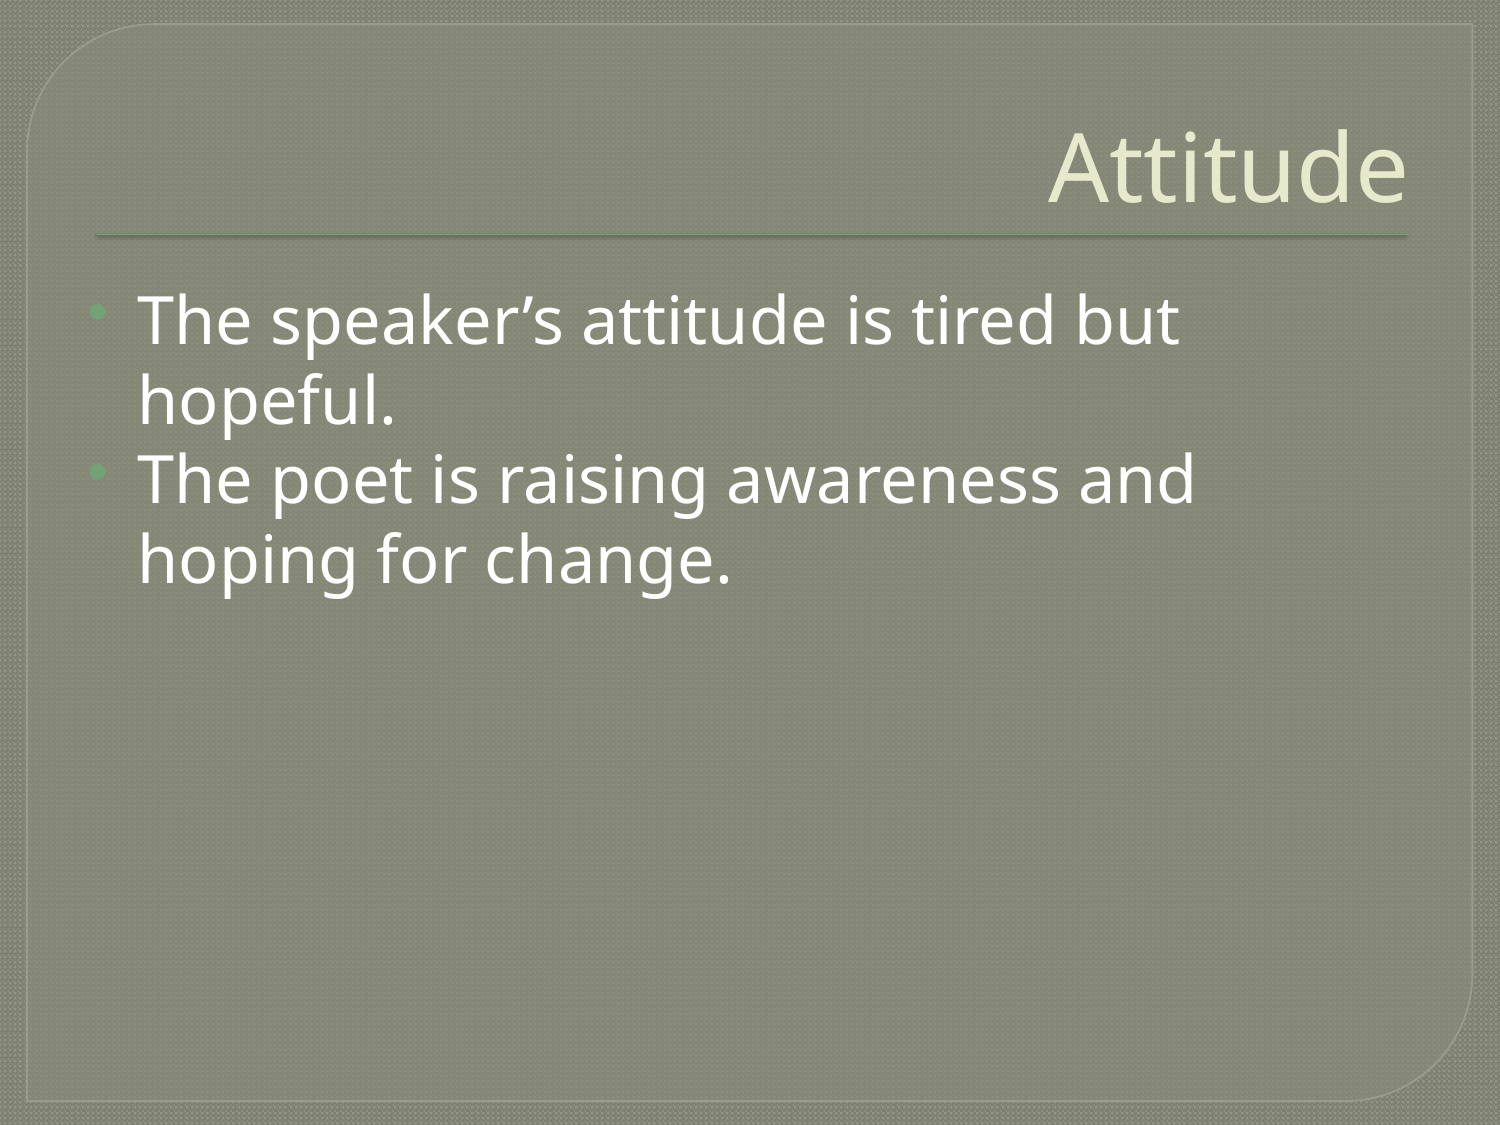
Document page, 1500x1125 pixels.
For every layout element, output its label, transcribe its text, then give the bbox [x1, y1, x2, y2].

title Attitude [75, 41, 1425, 230]
list The speaker’s attitude is tired but hopeful. The poet is raising awareness and hoping for change. [75, 270, 1425, 1013]
